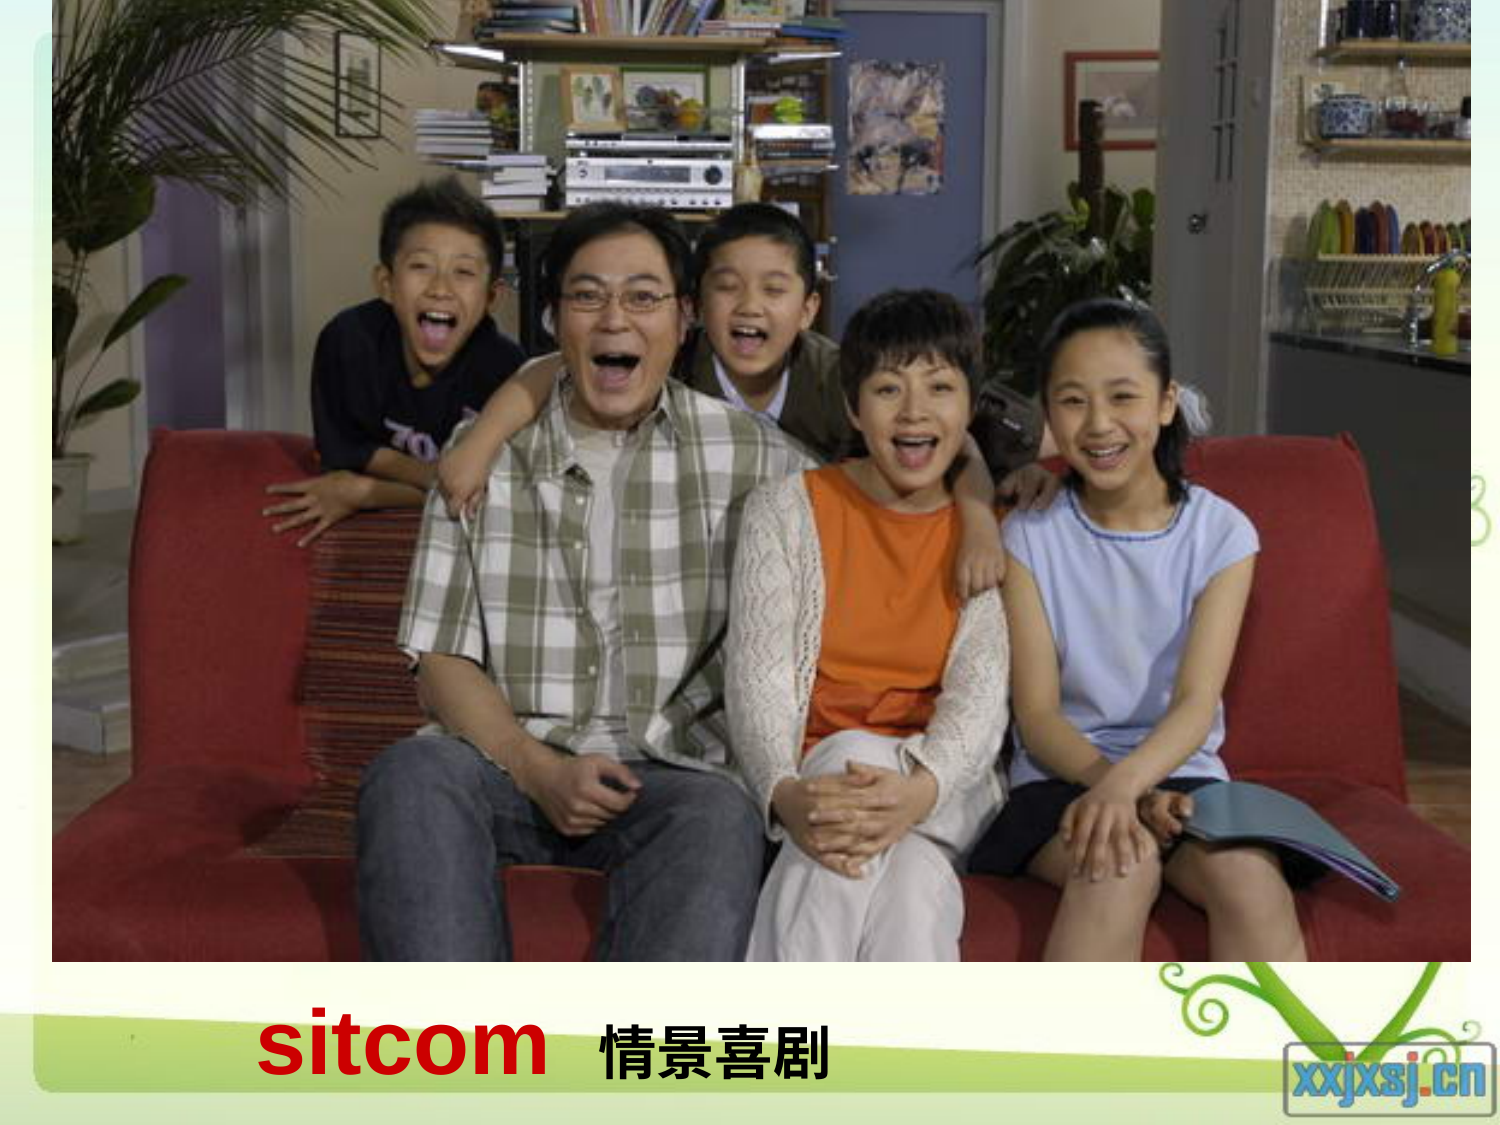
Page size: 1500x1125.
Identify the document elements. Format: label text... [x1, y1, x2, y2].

text_box sitcom 情景喜剧 [147, 976, 939, 1101]
picture [0, 0, 1500, 1125]
